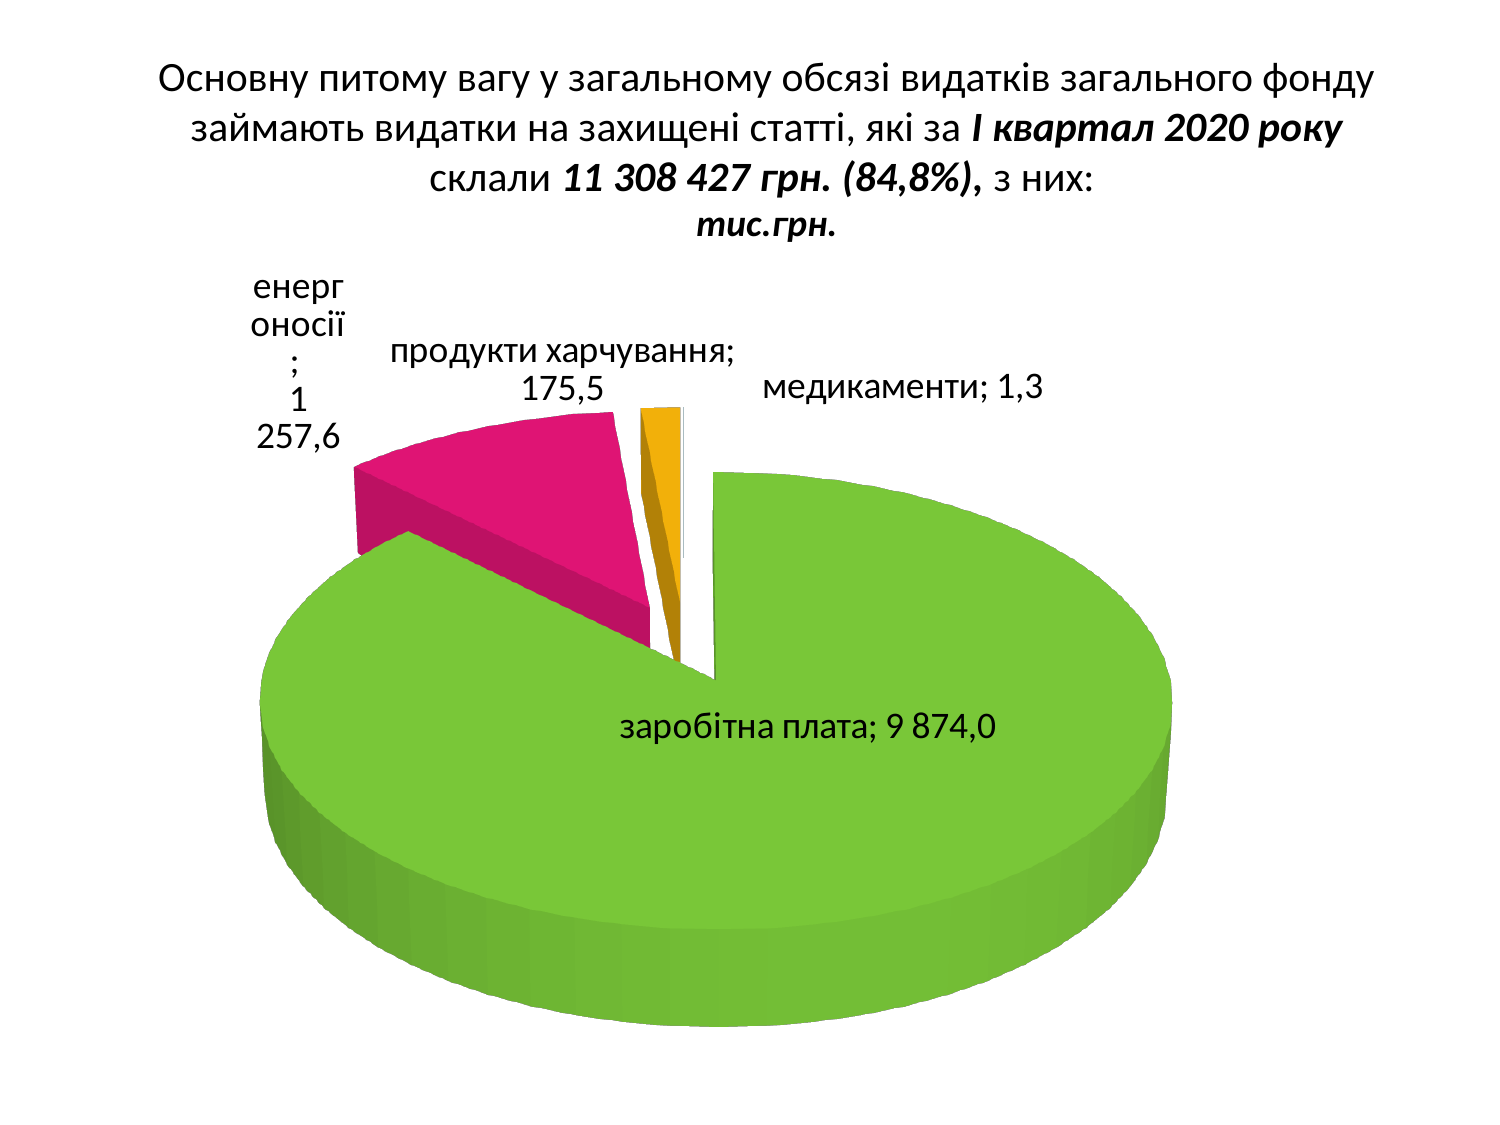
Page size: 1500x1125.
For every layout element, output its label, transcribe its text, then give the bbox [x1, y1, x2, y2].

title Основну питому вагу у загальному обсязі видатків загального фонду займають видатки на захищені статті, які за І квартал 2020 року склали 11 308 427 грн. (84,8%), з них: тис.грн. [75, 0, 1459, 244]
chart [52, 255, 1404, 1125]
